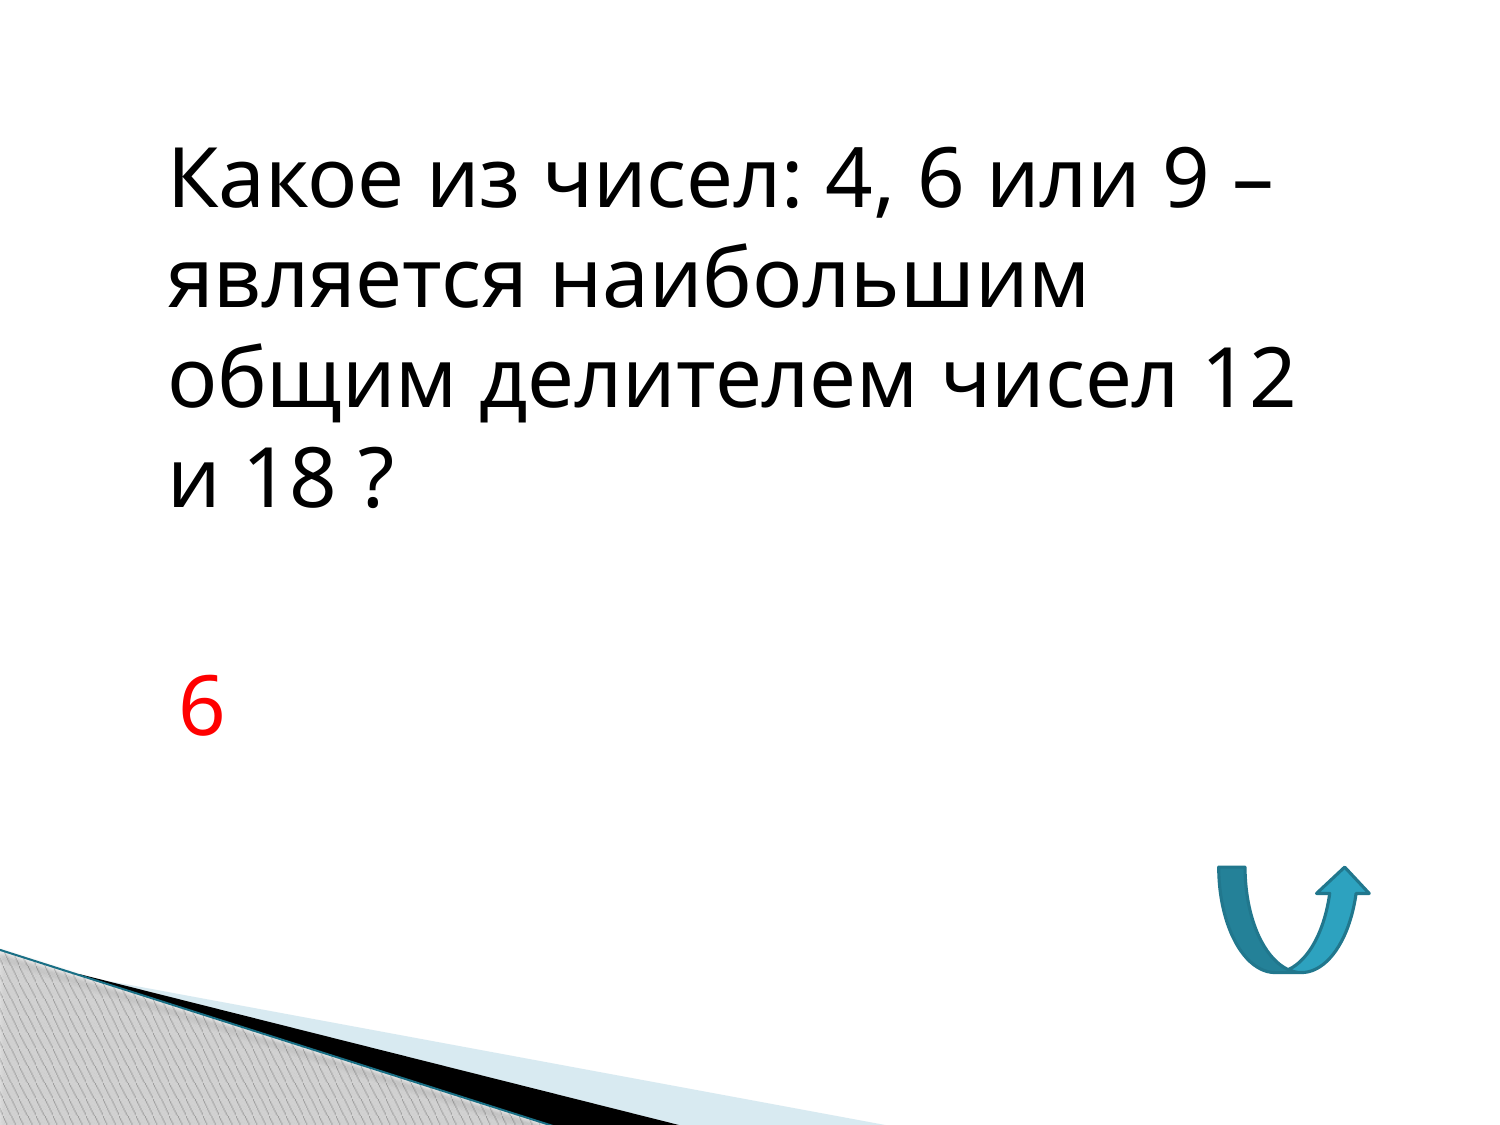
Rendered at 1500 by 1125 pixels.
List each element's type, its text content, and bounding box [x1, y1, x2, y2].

text_box [1217, 865, 1371, 975]
text_box Какое из чисел: 4, 6 или 9 – является наибольшим общим делителем чисел 12 и 18 ? [152, 117, 1348, 532]
text_box 6 [164, 644, 340, 760]
